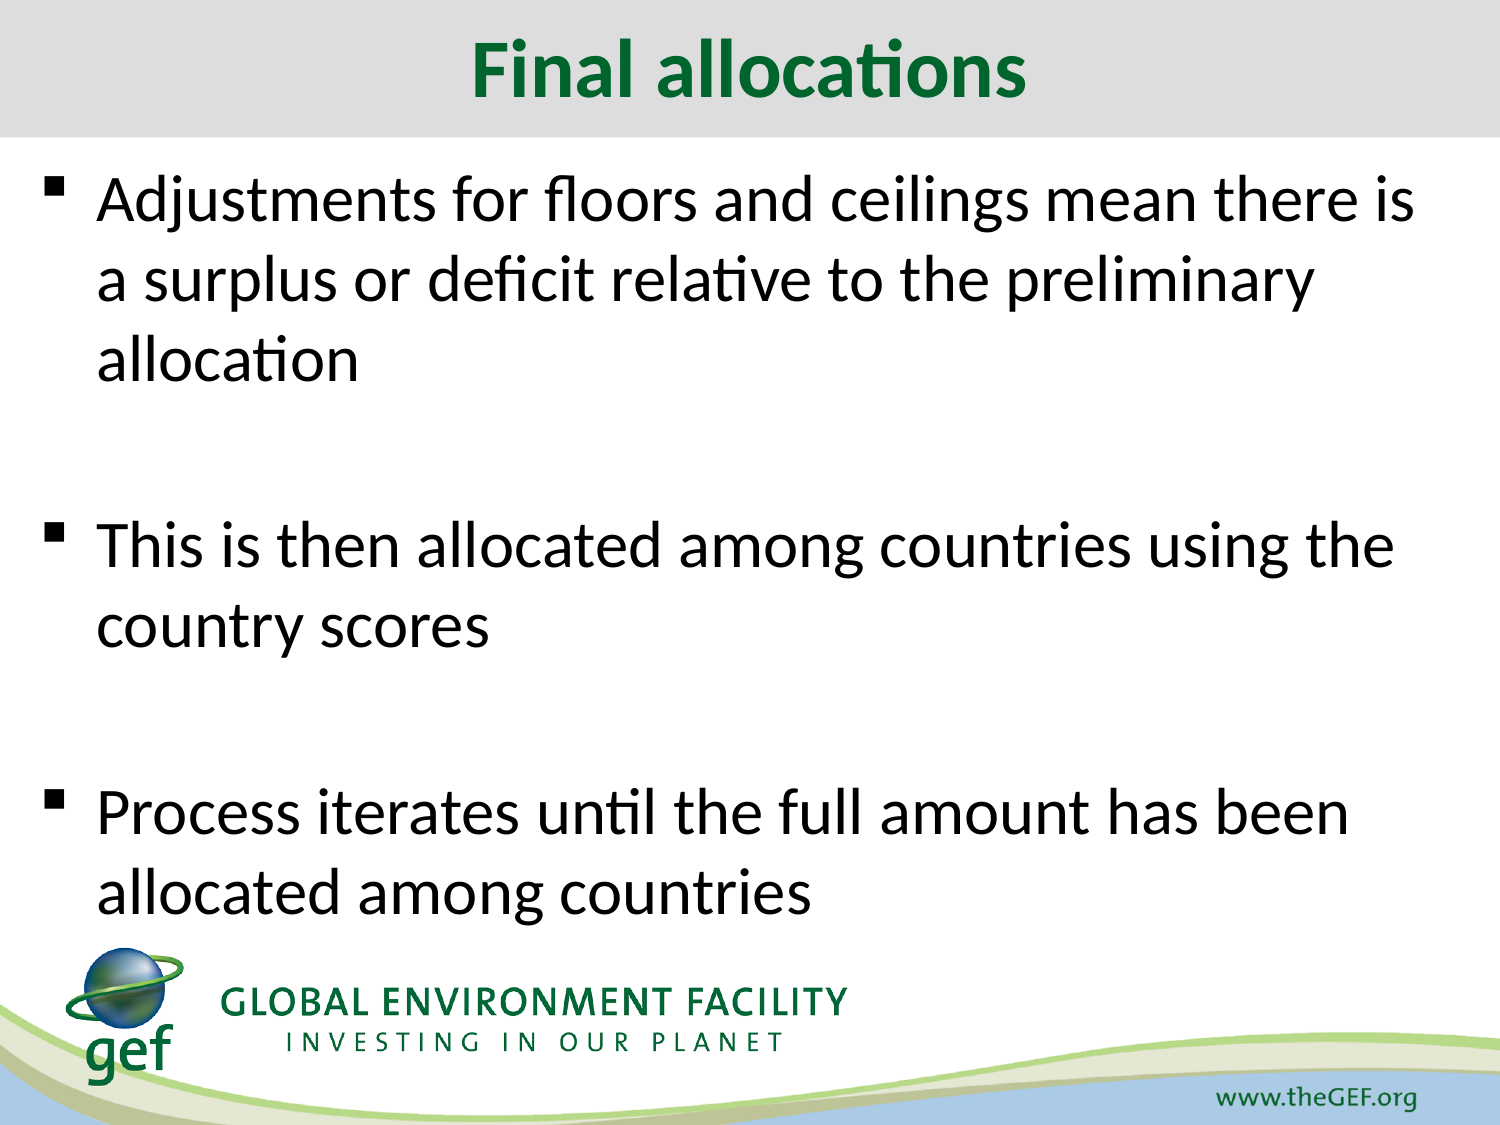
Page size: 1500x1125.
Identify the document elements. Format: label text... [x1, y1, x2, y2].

list Adjustments for floors and ceilings mean there is a surplus or deficit relative to the preliminary allocation This is then allocated among countries using the country scores Process iterates until the full amount has been allocated among countries [24, 146, 1476, 1010]
text_box Final allocations [0, 0, 1500, 138]
picture [0, 920, 1500, 1125]
